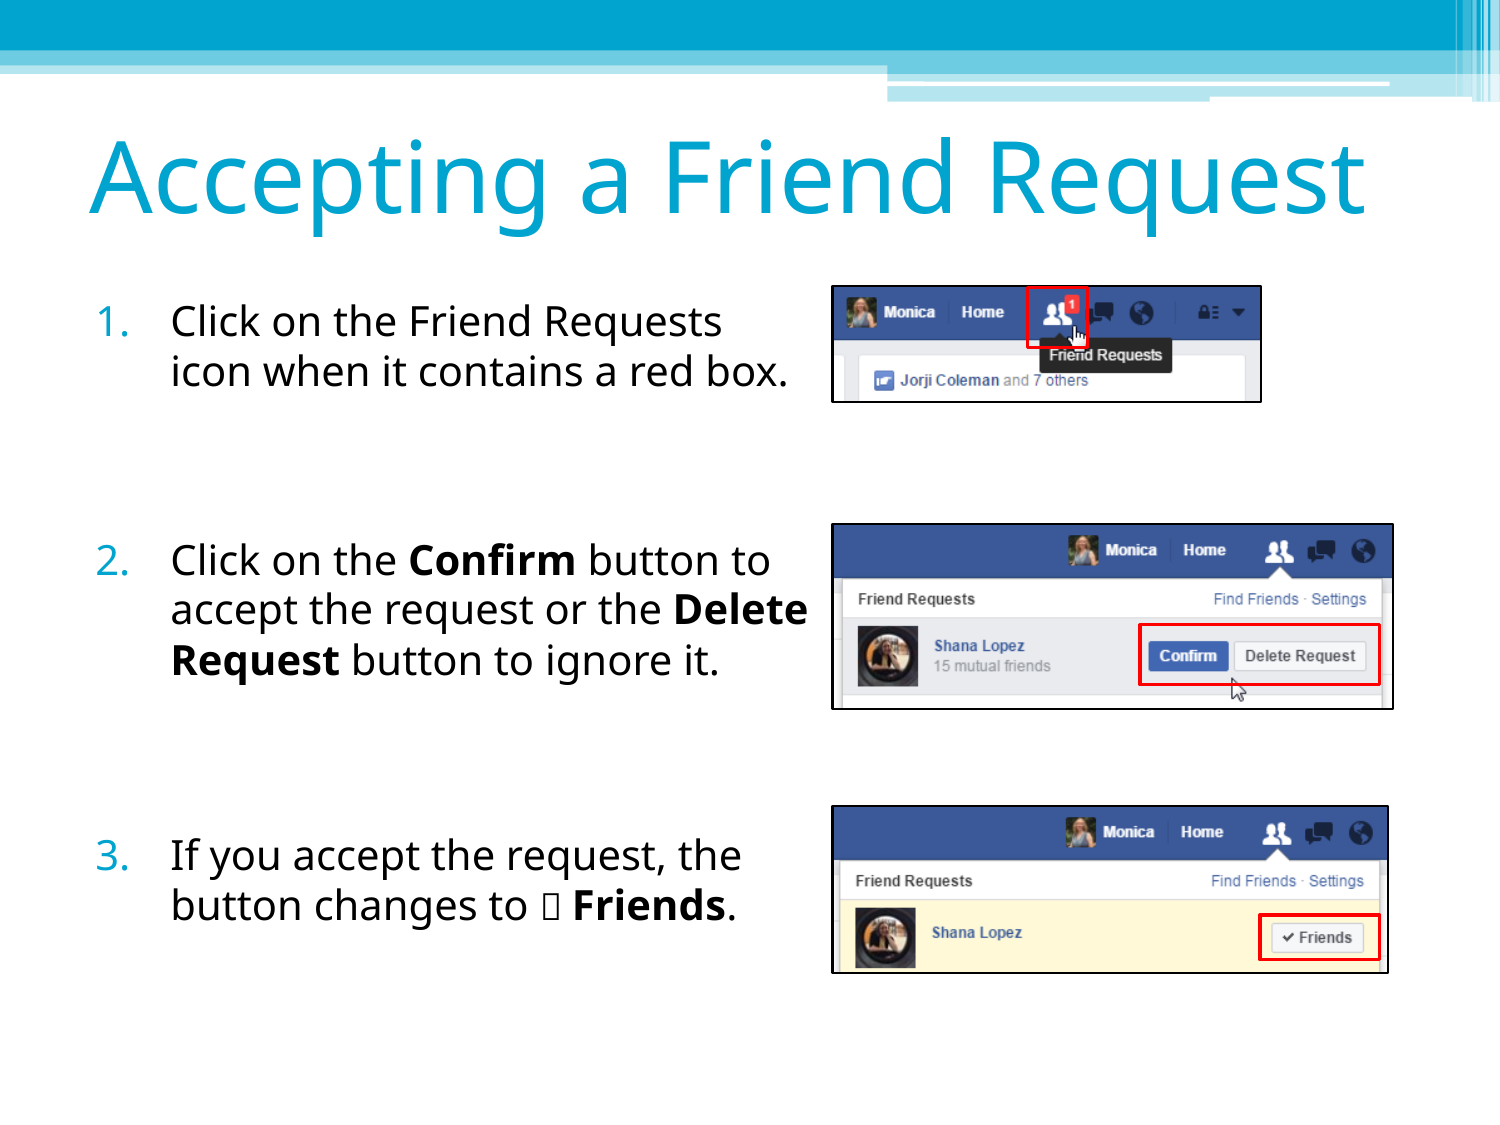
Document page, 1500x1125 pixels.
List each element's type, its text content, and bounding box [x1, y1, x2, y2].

list Click on the Friend Requests icon when it contains a red box. Click on the Confirm button to accept the request or the Delete Request button to ignore it. If you accept the request, the button changes to  Friends. [80, 286, 825, 1013]
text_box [833, 286, 1393, 972]
title Accepting a Friend Request [75, 85, 1425, 261]
